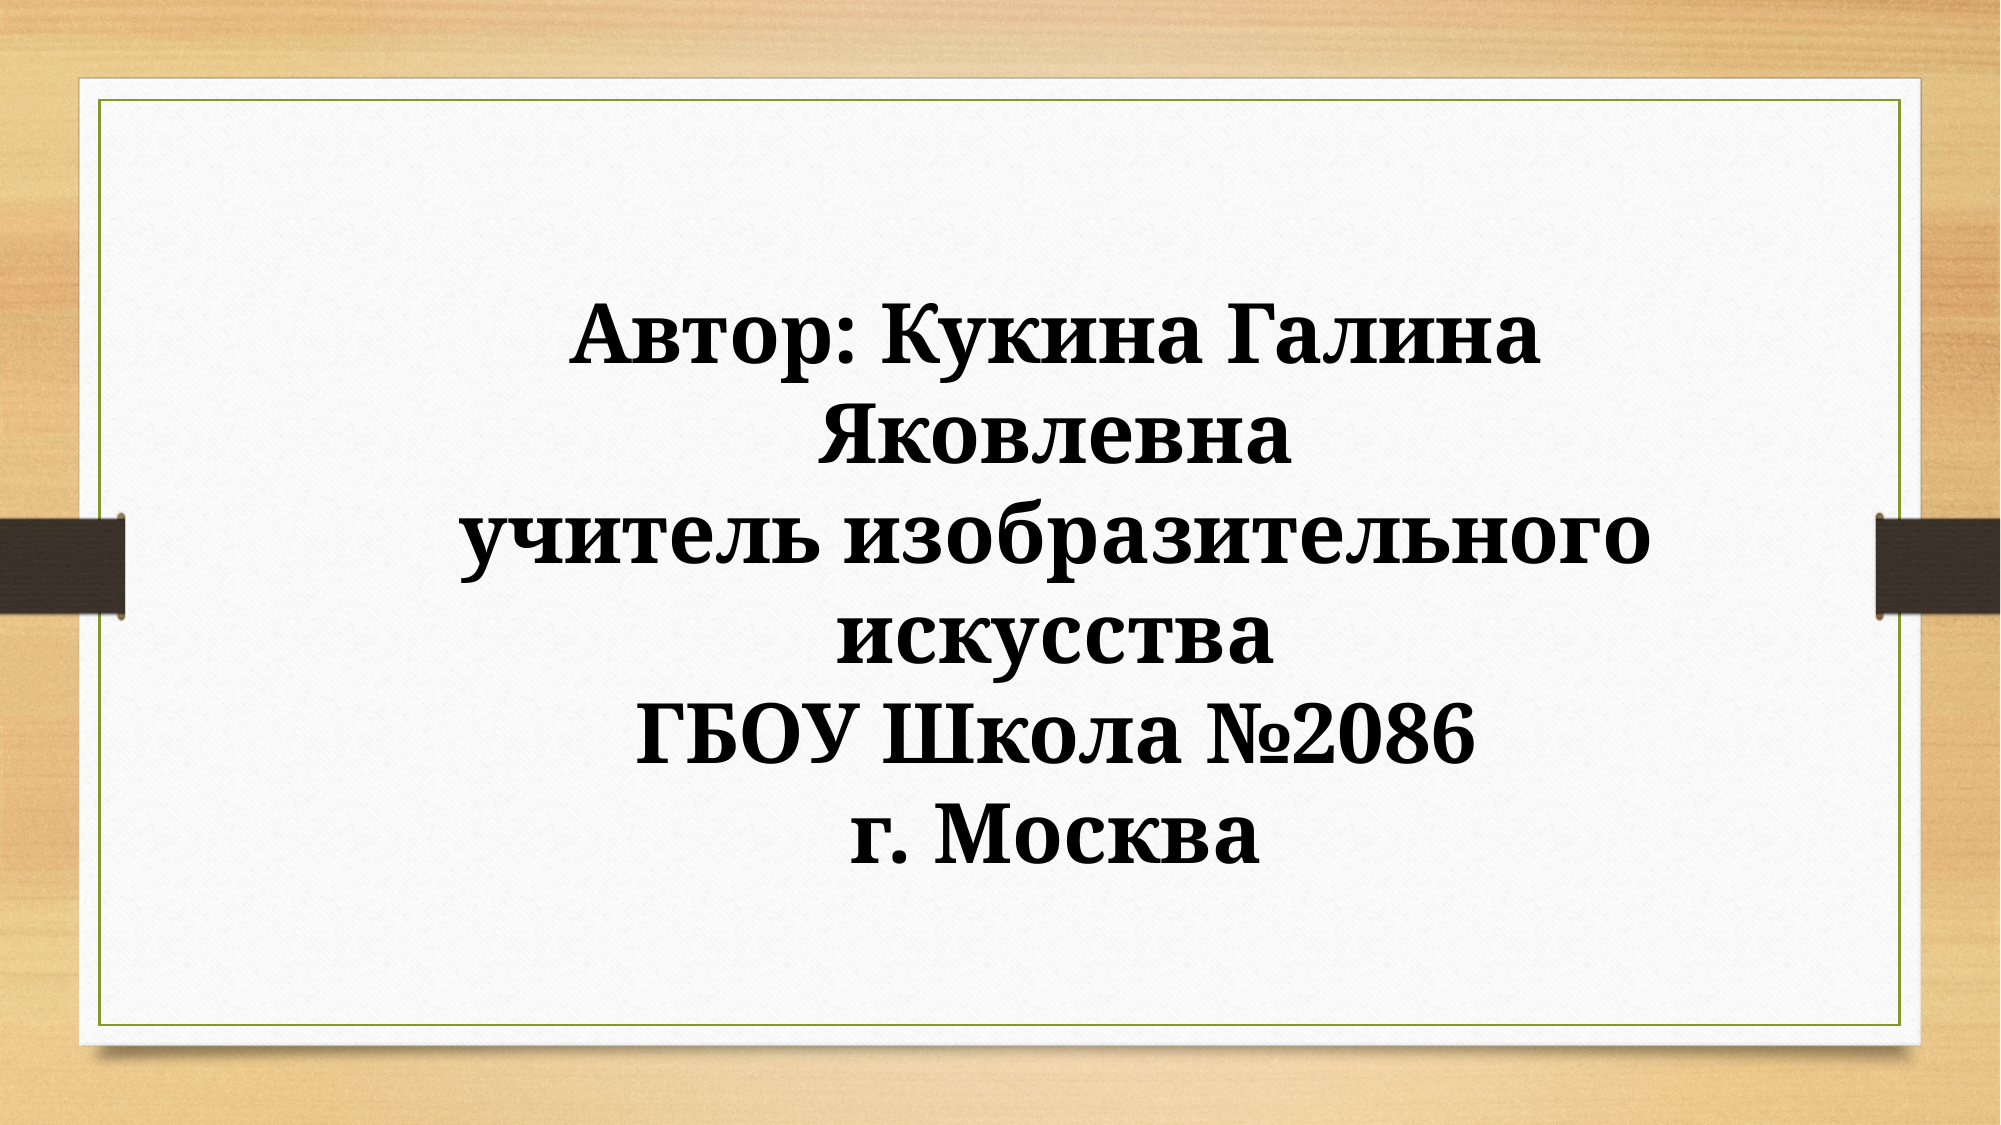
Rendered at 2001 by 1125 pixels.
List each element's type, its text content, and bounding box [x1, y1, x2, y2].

text_box Автор: Кукина Галина Яковлевна учитель изобразительного искусства ГБОУ Школа №2086 г. Москва [344, 272, 1769, 888]
picture [0, 0, 2001, 1125]
